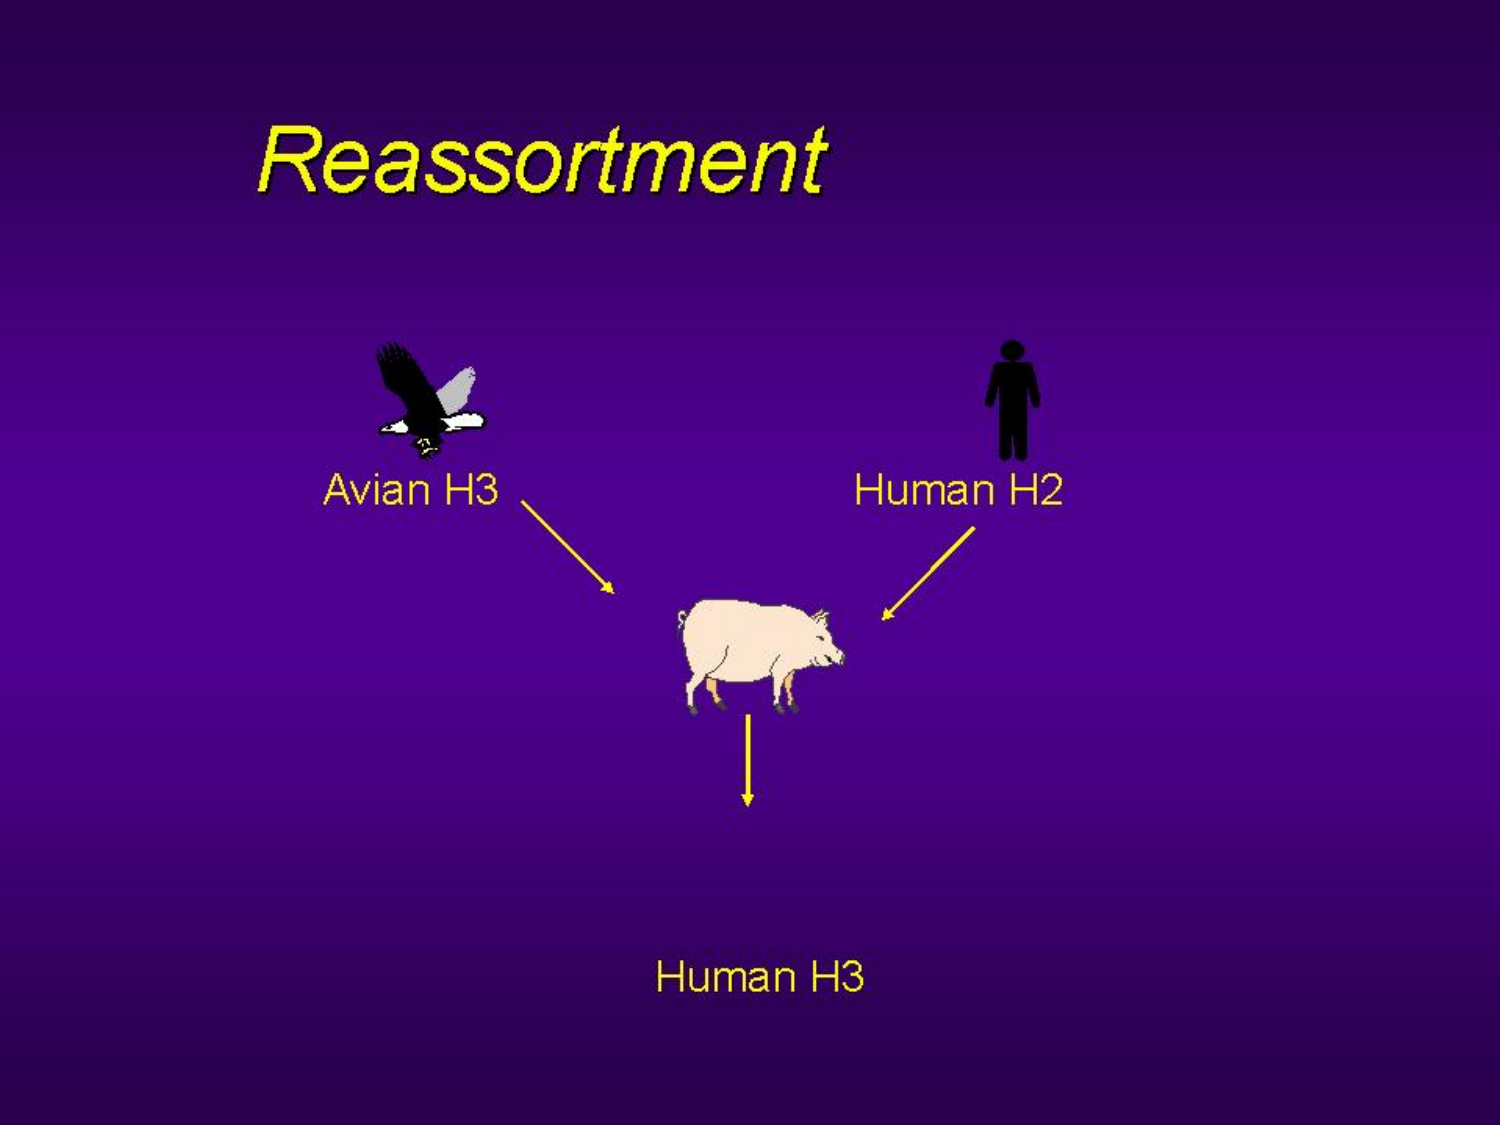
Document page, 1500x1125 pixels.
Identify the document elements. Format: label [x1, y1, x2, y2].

list [0, 0, 1500, 1125]
